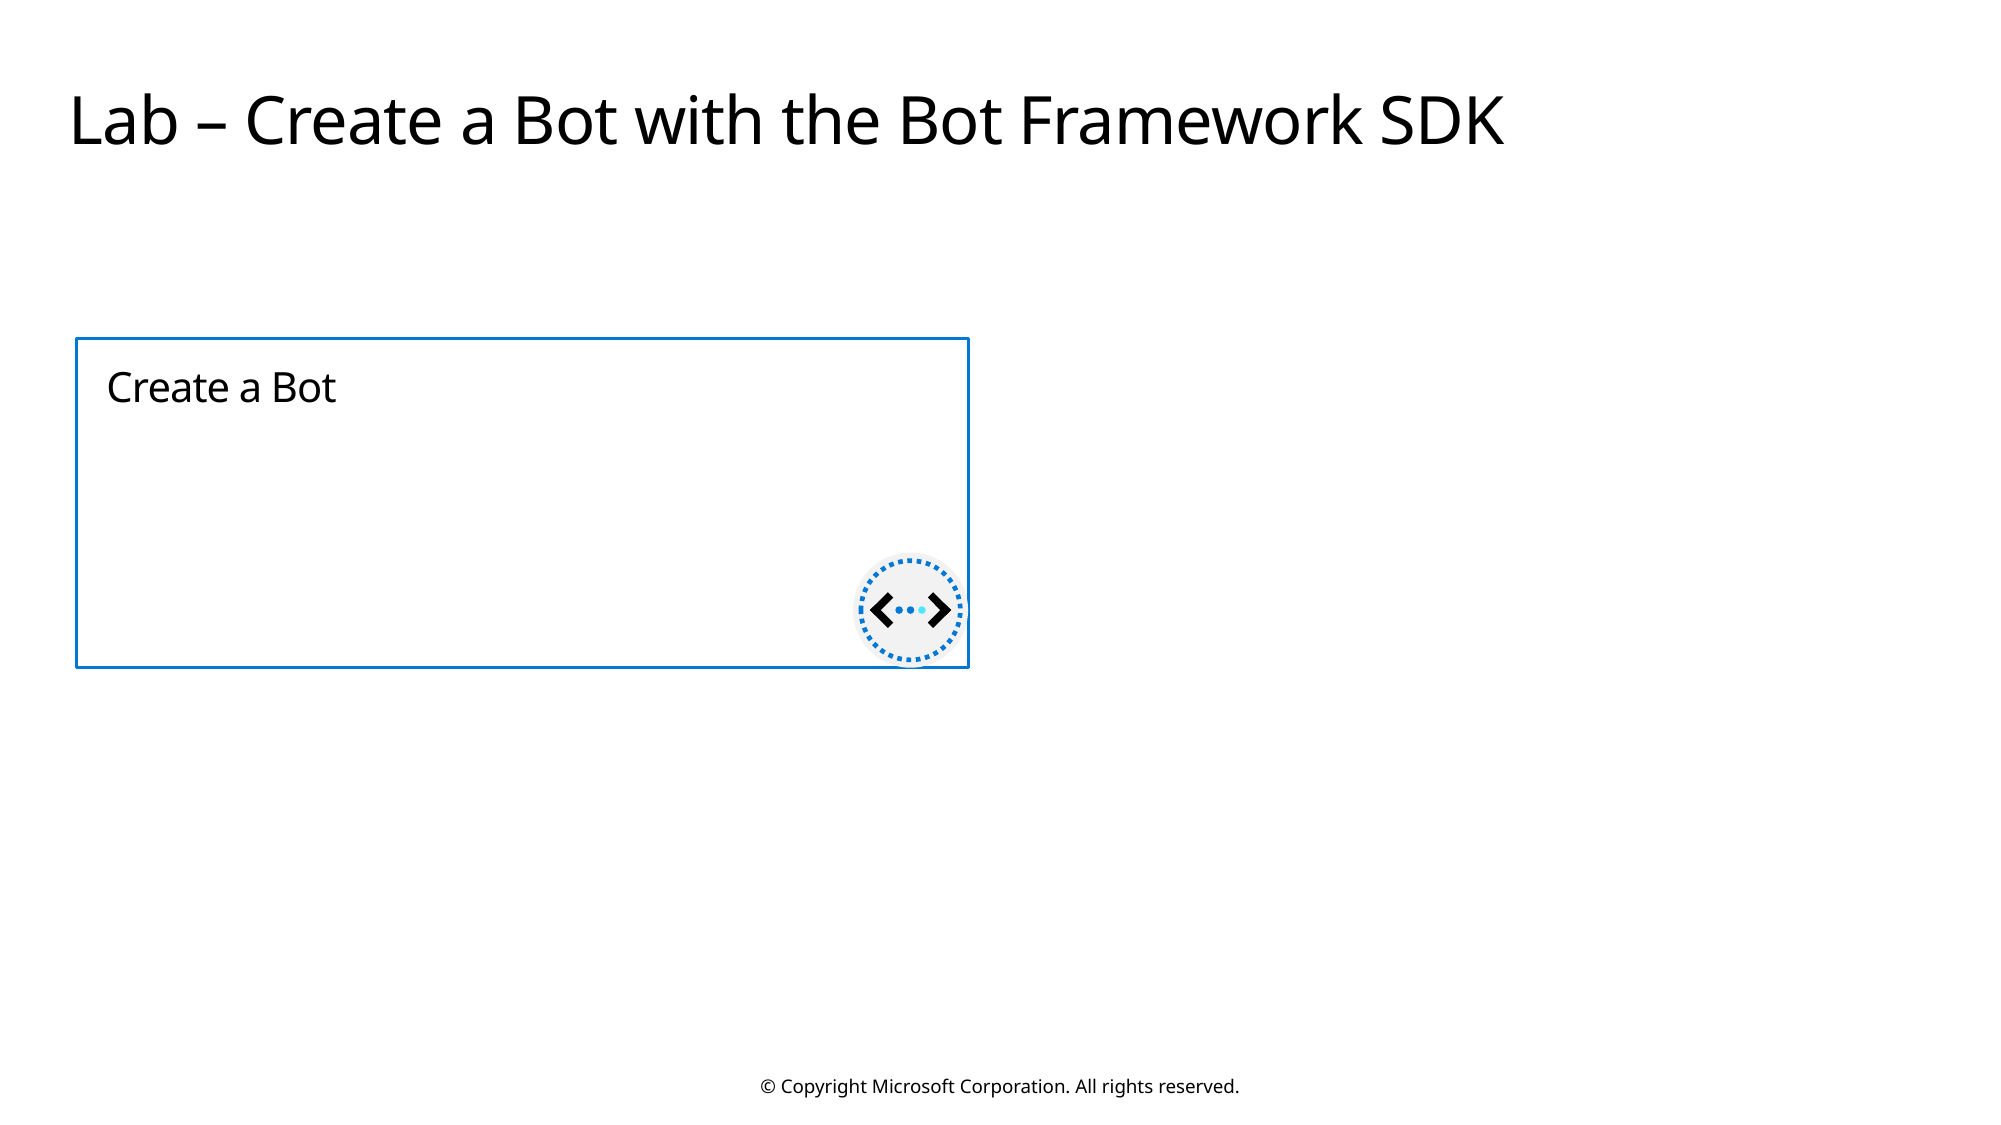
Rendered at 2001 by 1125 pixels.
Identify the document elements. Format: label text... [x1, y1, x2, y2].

list Create a Bot [75, 337, 970, 669]
title Lab – Create a Bot with the Bot Framework SDK [68, 72, 1930, 184]
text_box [852, 552, 969, 668]
